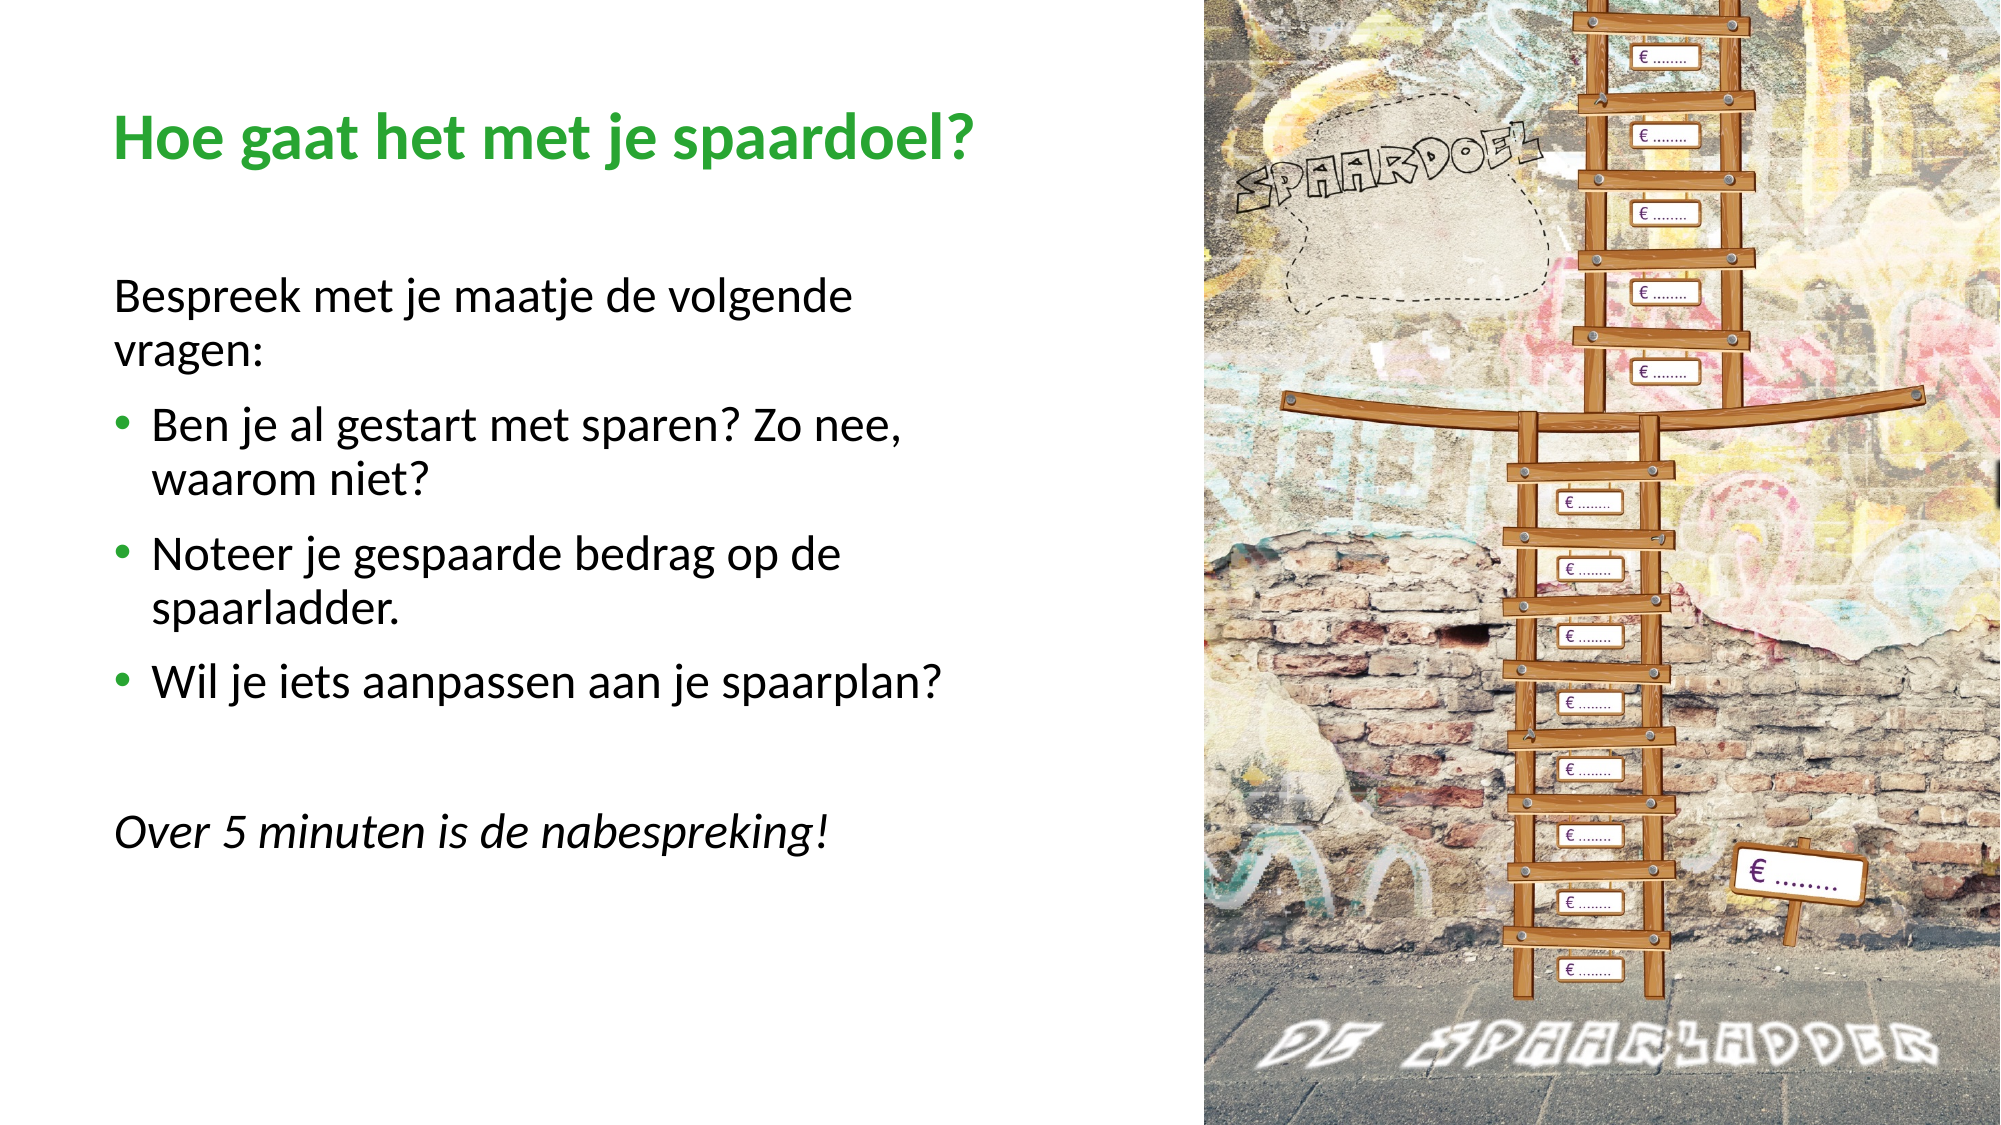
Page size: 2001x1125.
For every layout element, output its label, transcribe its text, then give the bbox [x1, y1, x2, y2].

text_box Hoe gaat het met je spaardoel? Bespreek met je maatje de volgende vragen: Ben je al gestart met sparen? Zo nee, waarom niet? Noteer je gespaarde bedrag op de spaarladder. Wil je iets aanpassen aan je spaarplan? Over 5 minuten is de nabespreking! [113, 101, 1000, 987]
picture [1204, 0, 2000, 1125]
